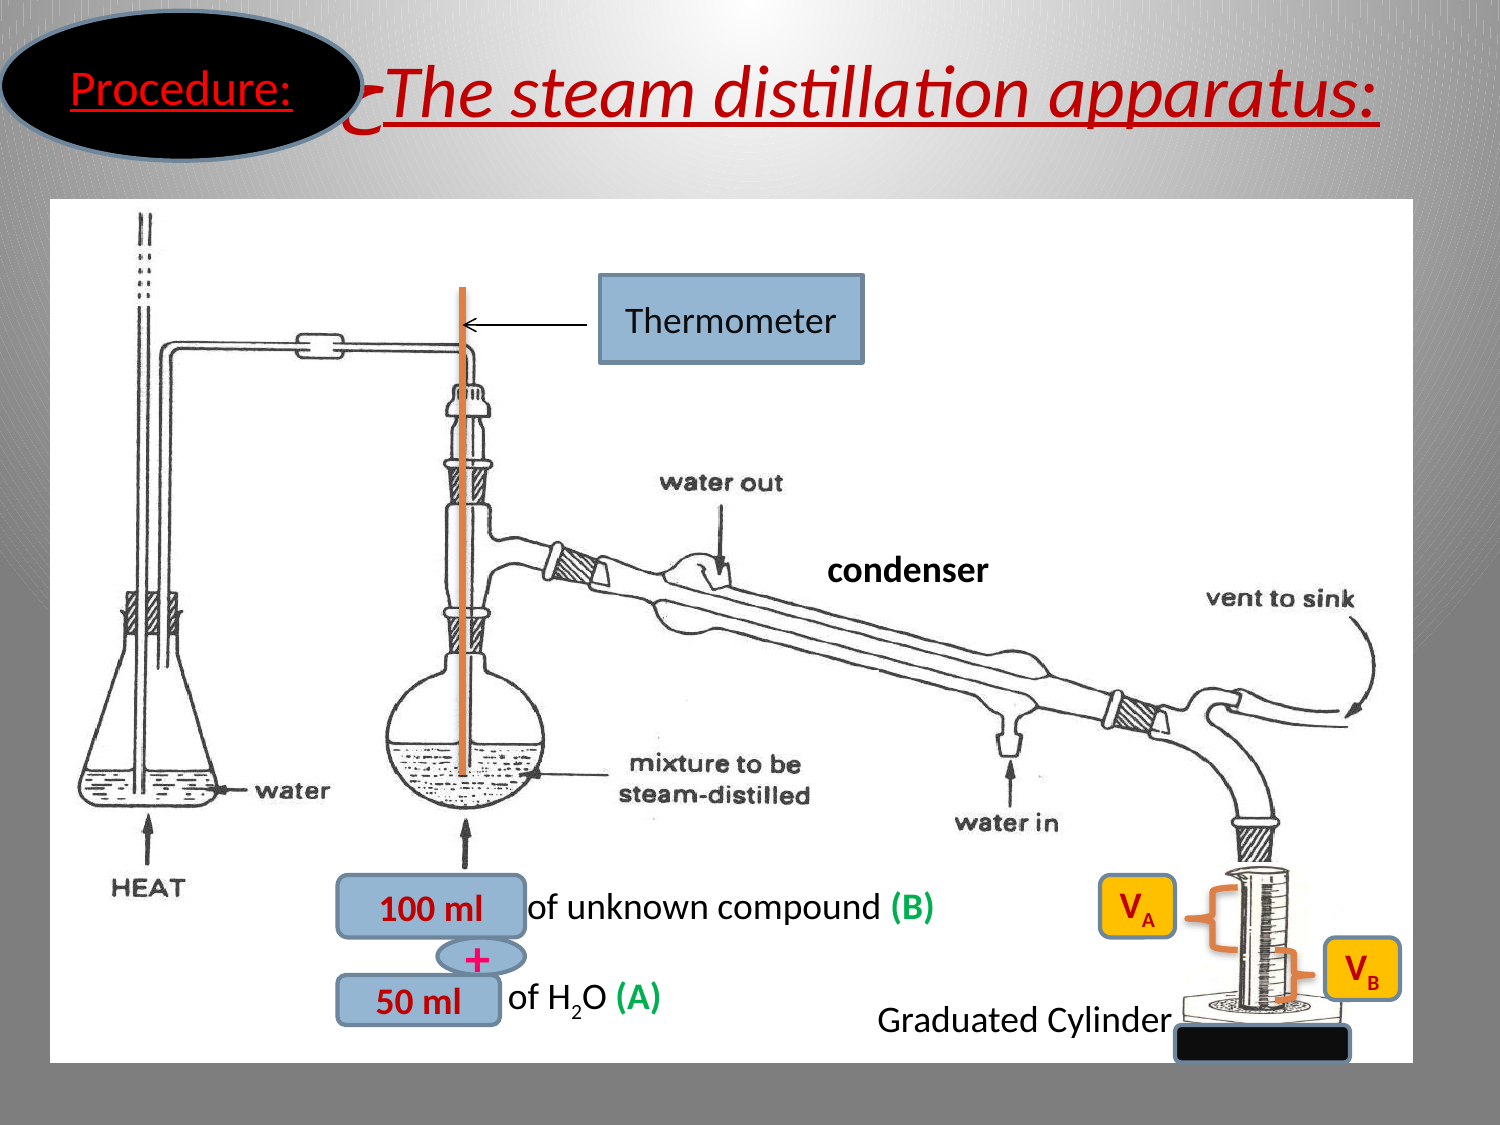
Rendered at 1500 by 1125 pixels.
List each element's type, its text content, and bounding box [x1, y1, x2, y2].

title حThe steam distillation apparatus: [75, 0, 1425, 175]
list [49, 199, 1413, 1063]
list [1174, 862, 1351, 1063]
text_box Procedure: [0, 8, 365, 163]
